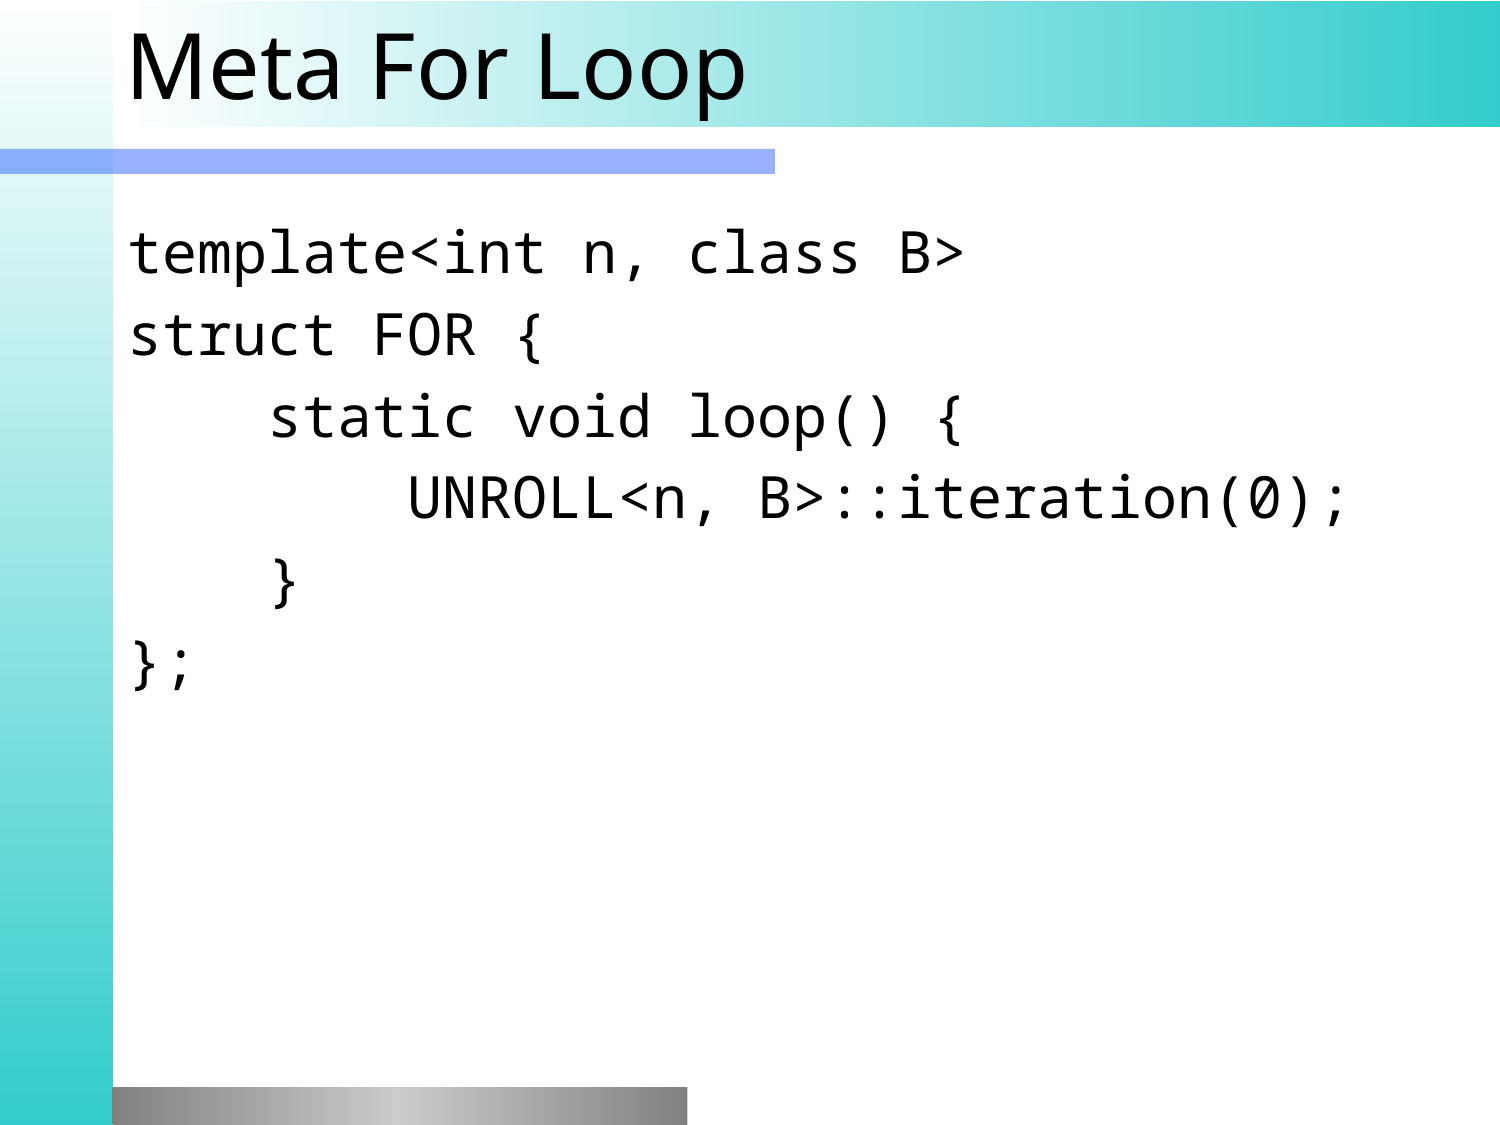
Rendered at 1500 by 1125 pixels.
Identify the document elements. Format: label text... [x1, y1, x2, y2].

title Meta For Loop [110, 0, 1500, 126]
list template<int n, class B> struct FOR { static void loop() { UNROLL<n, B>::iteration(0); } }; [112, 207, 1388, 1073]
